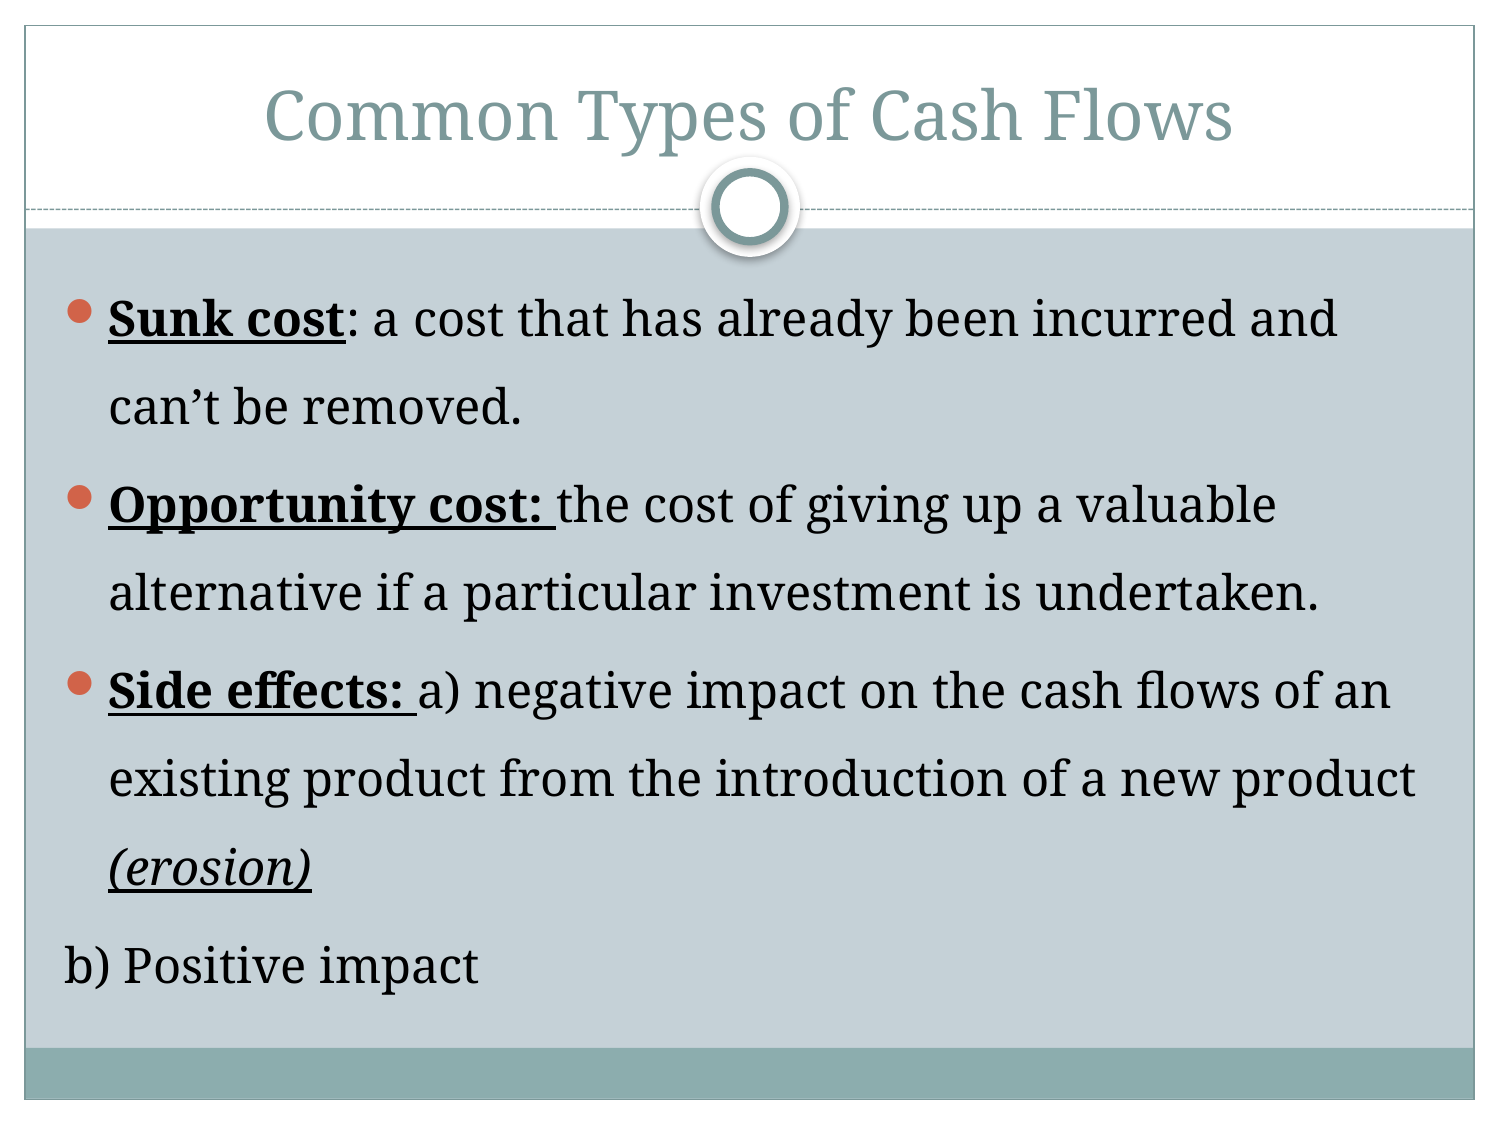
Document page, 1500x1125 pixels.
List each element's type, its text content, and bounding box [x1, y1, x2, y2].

list Sunk cost: a cost that has already been incurred and can’t be removed. Opportunity cost: the cost of giving up a valuable alternative if a particular investment is undertaken. Side effects: a) negative impact on the cash flows of an existing product from the introduction of a new product (erosion) b) Positive impact [49, 250, 1445, 1001]
title Common Types of Cash Flows [49, 37, 1450, 162]
